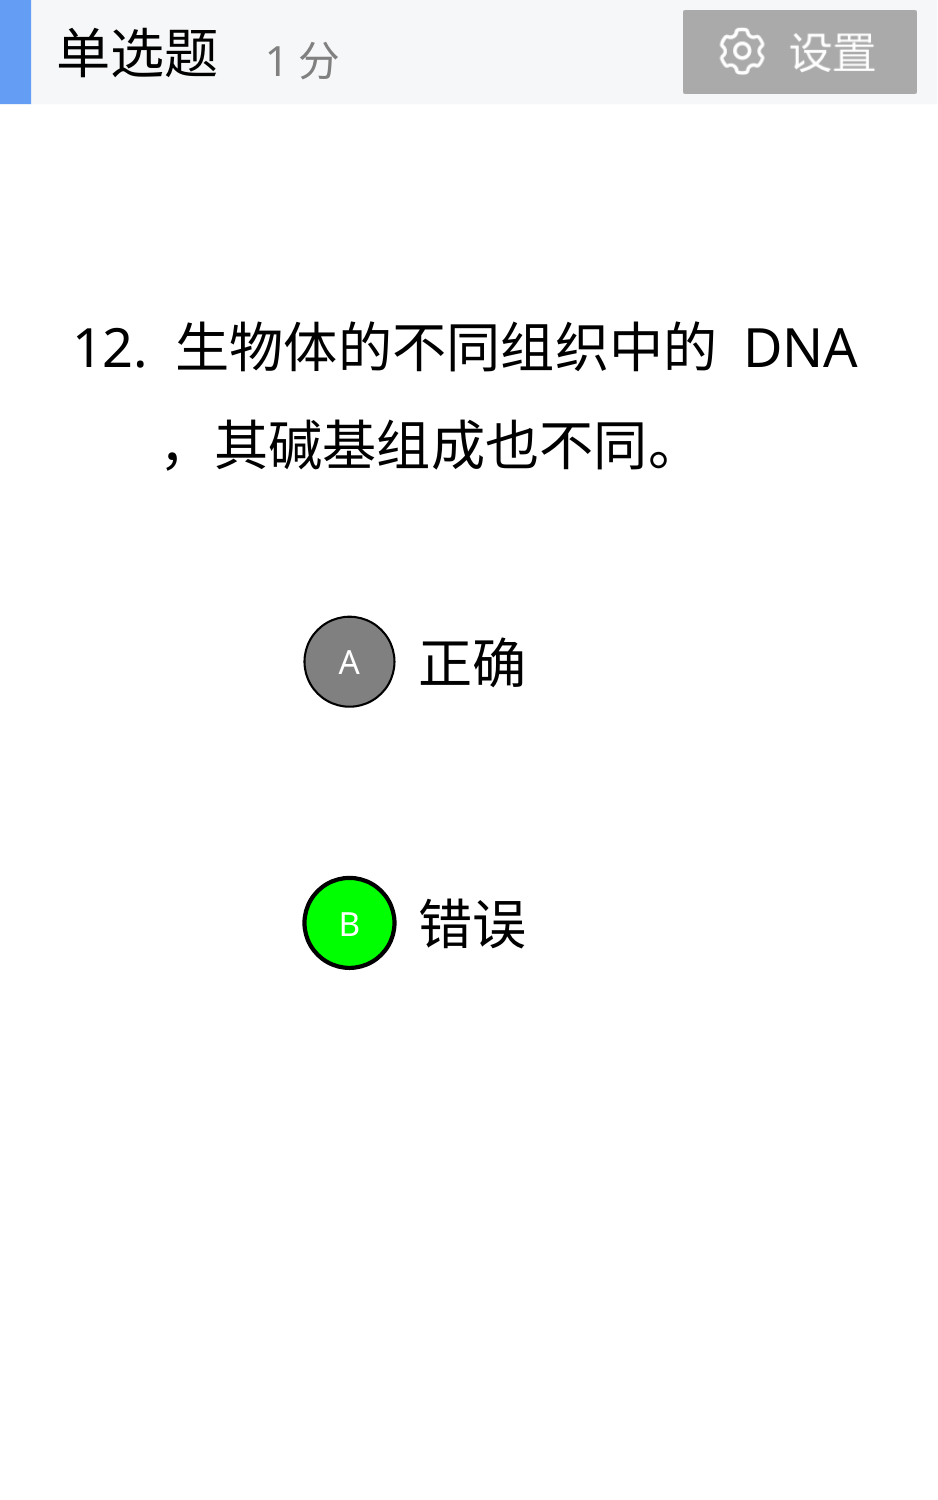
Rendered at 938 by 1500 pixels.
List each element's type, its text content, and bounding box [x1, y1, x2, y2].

text_box 正确 [402, 621, 559, 703]
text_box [0, 0, 938, 105]
text_box B [303, 876, 396, 969]
text_box 错误 [402, 882, 559, 964]
text_box 12. 生物体的不同组织中的 DNA ，其碱基组成也不同。 [56, 273, 881, 484]
picture [683, 10, 917, 94]
text_box A [303, 615, 396, 708]
